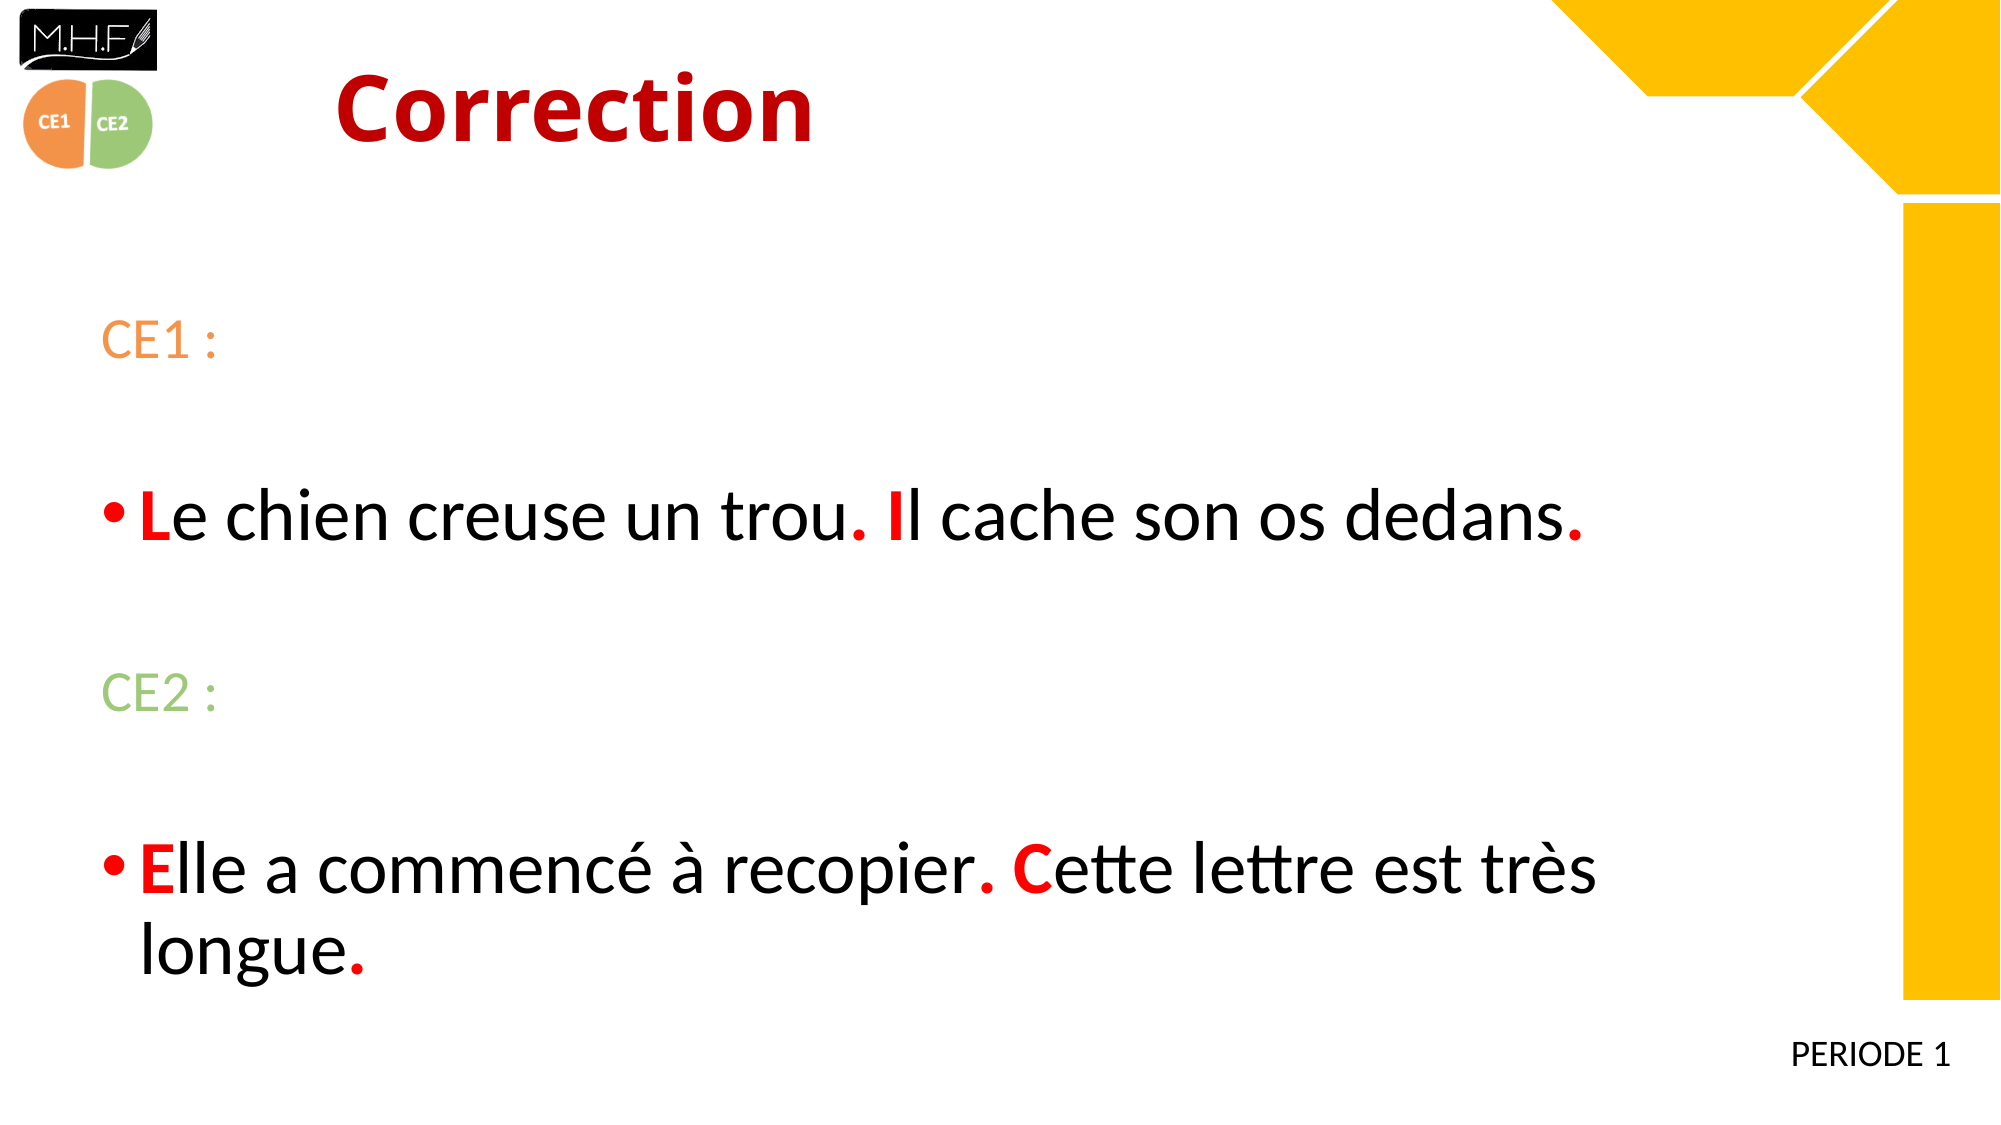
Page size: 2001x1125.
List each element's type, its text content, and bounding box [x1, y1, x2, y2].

text_box PERIODE 1 [1362, 1021, 1967, 1125]
text_box [1799, 0, 2000, 196]
title Correction [318, 3, 1865, 221]
text_box [1902, 202, 2000, 1001]
list CE1 : Le chien creuse un trou. Il cache son os dedans. CE2 : Elle a commencé à recopier. Cette lettre est très longue. [86, 300, 1801, 1015]
text_box [1031, 299, 1853, 1014]
text_box [1549, 0, 1892, 98]
picture [1, 7, 177, 207]
